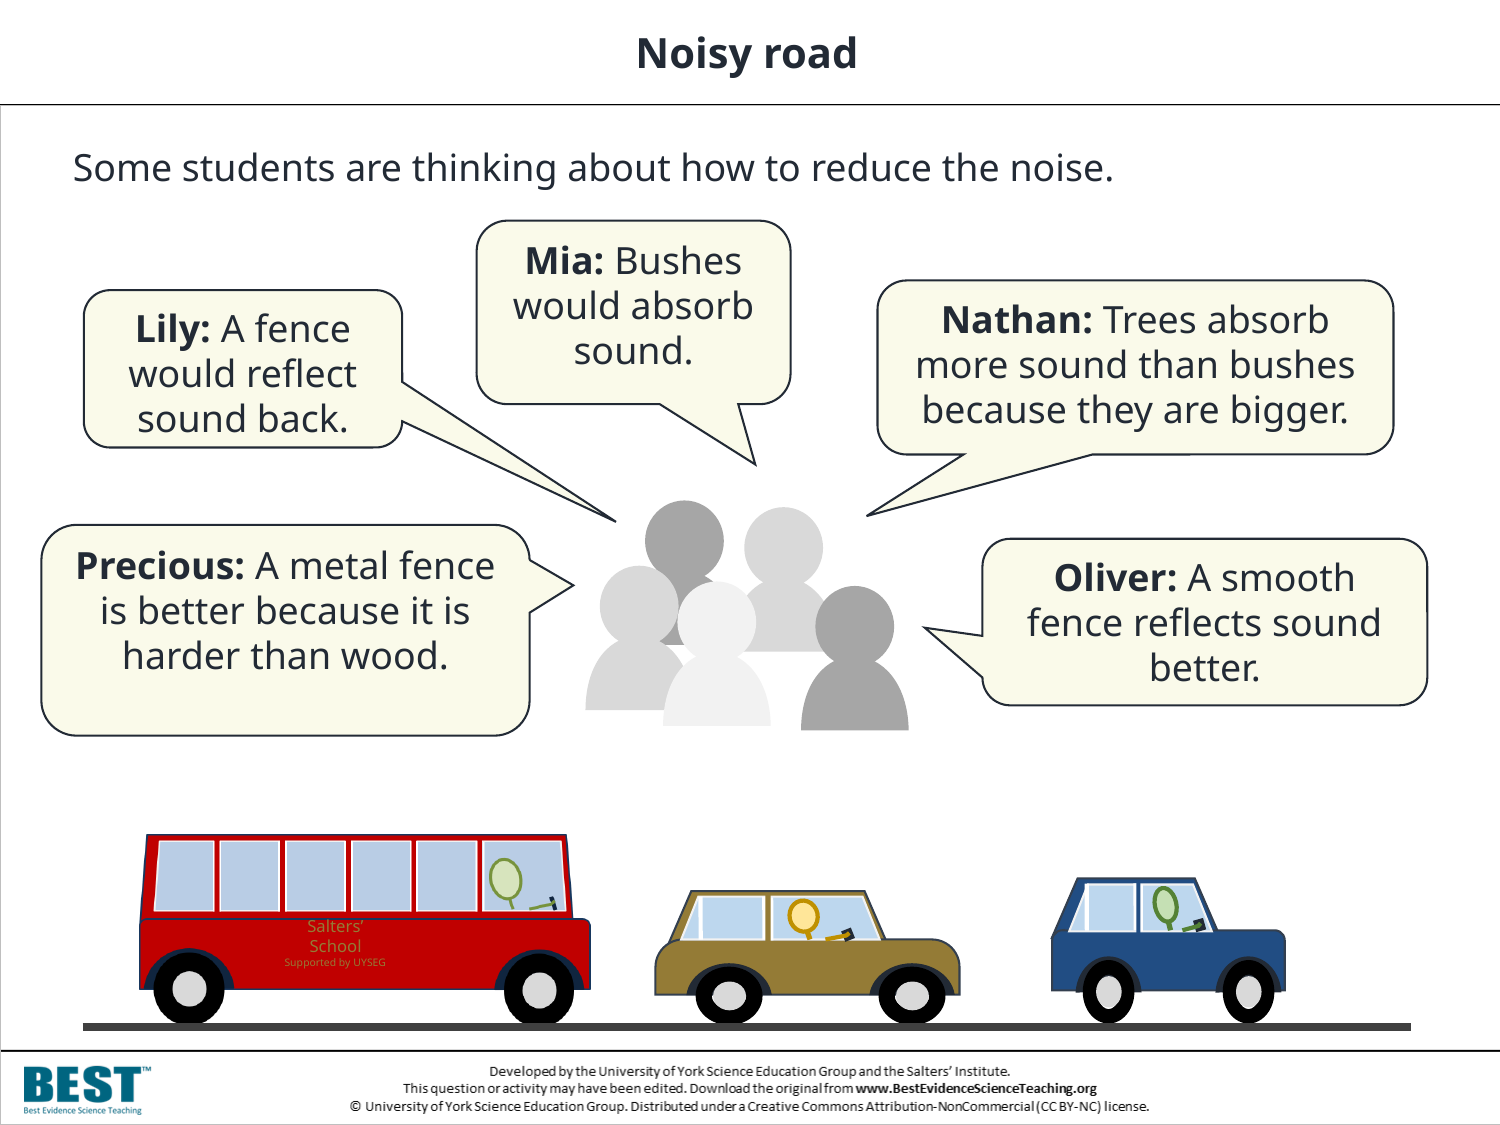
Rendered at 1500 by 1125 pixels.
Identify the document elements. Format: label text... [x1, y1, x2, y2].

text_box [585, 500, 909, 731]
text_box Noisy road [23, 4, 1471, 99]
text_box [82, 830, 1412, 1037]
picture [0, 104, 1500, 1125]
